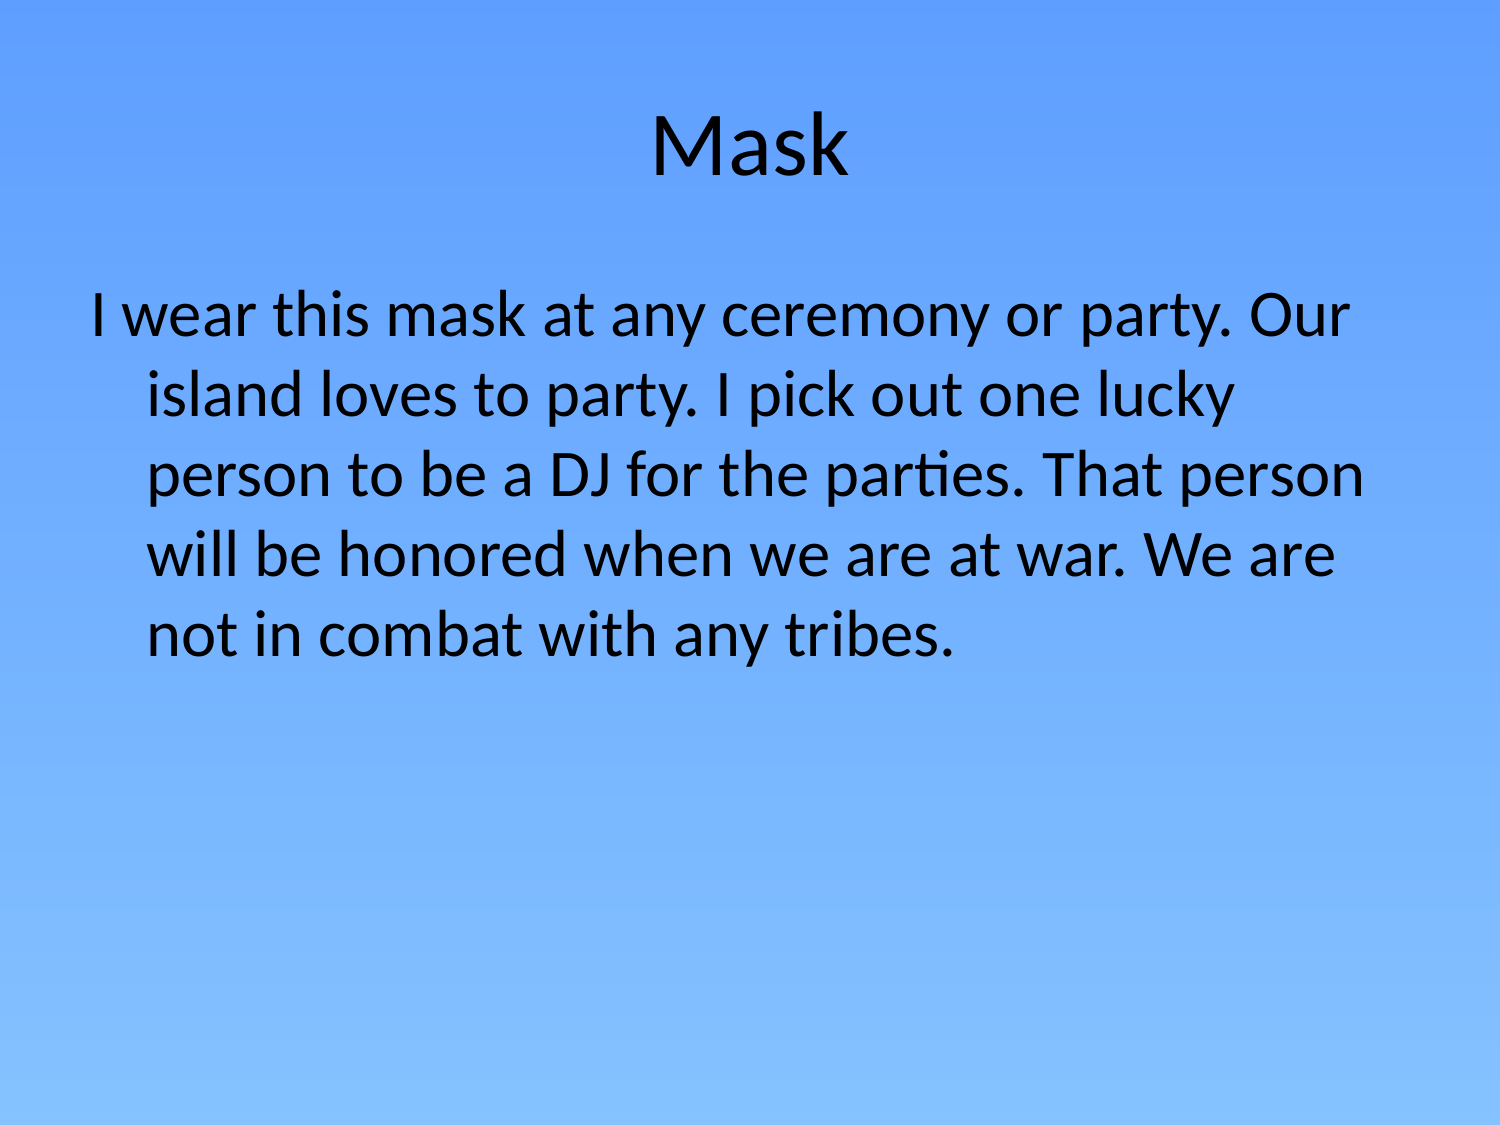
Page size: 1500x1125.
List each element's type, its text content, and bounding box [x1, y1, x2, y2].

list I wear this mask at any ceremony or party. Our island loves to party. I pick out one lucky person to be a DJ for the parties. That person will be honored when we are at war. We are not in combat with any tribes. [75, 262, 1425, 1005]
title Mask [75, 45, 1425, 233]
